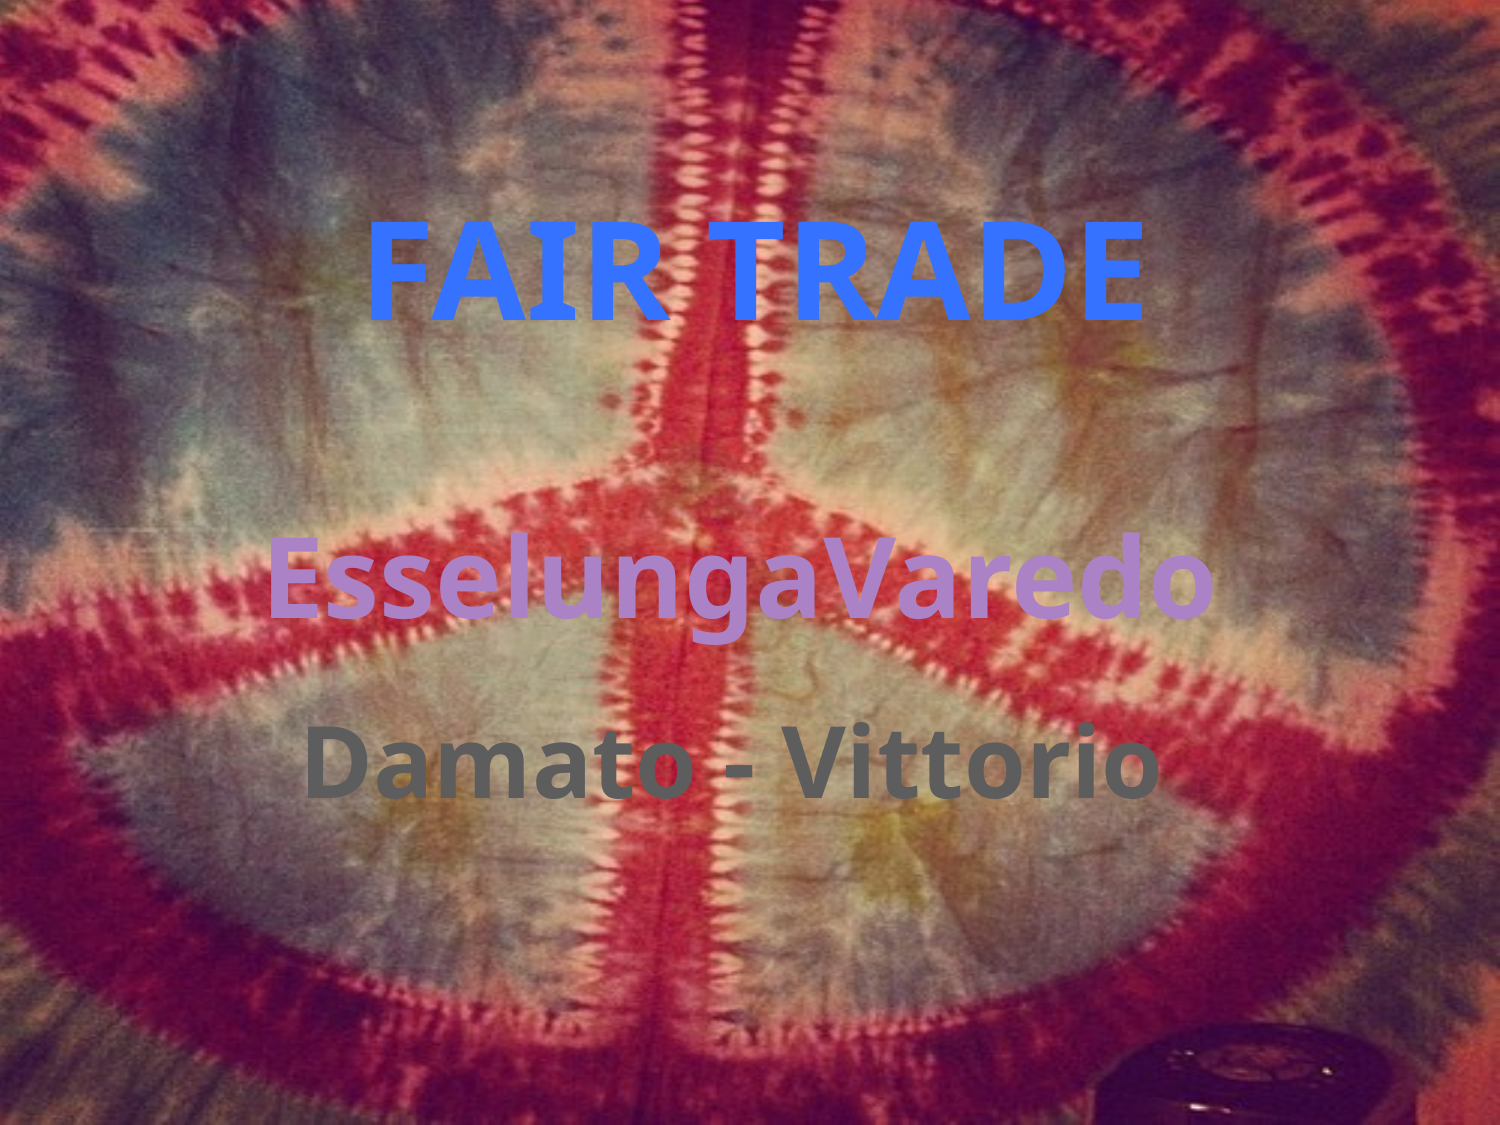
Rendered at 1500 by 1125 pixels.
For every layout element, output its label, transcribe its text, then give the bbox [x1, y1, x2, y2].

text_box Damato - Vittorio [199, 691, 1266, 827]
text_box EsselungaVaredo [246, 363, 1266, 649]
text_box Fair trade [187, 175, 1323, 626]
subtitle [225, 626, 1275, 834]
title [140, 175, 1416, 856]
picture [0, 0, 1500, 1125]
